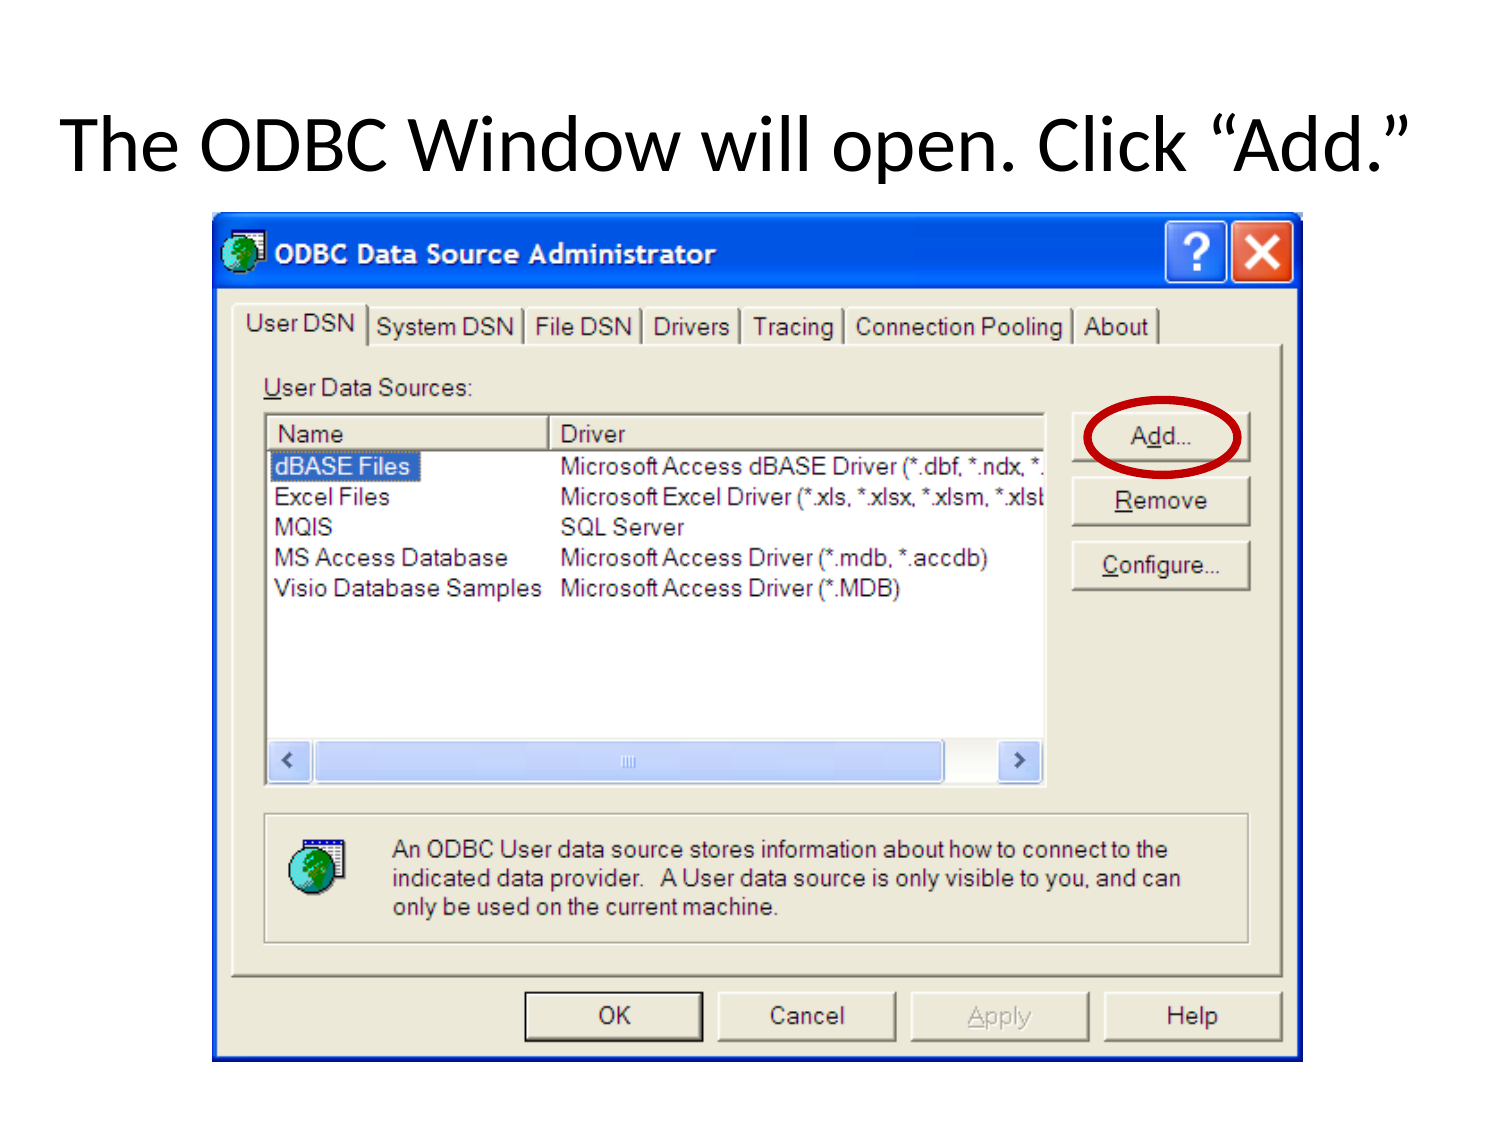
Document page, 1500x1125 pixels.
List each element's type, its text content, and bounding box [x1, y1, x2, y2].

picture [212, 212, 1304, 1062]
title The ODBC Window will open. Click “Add.” [0, 45, 1475, 233]
